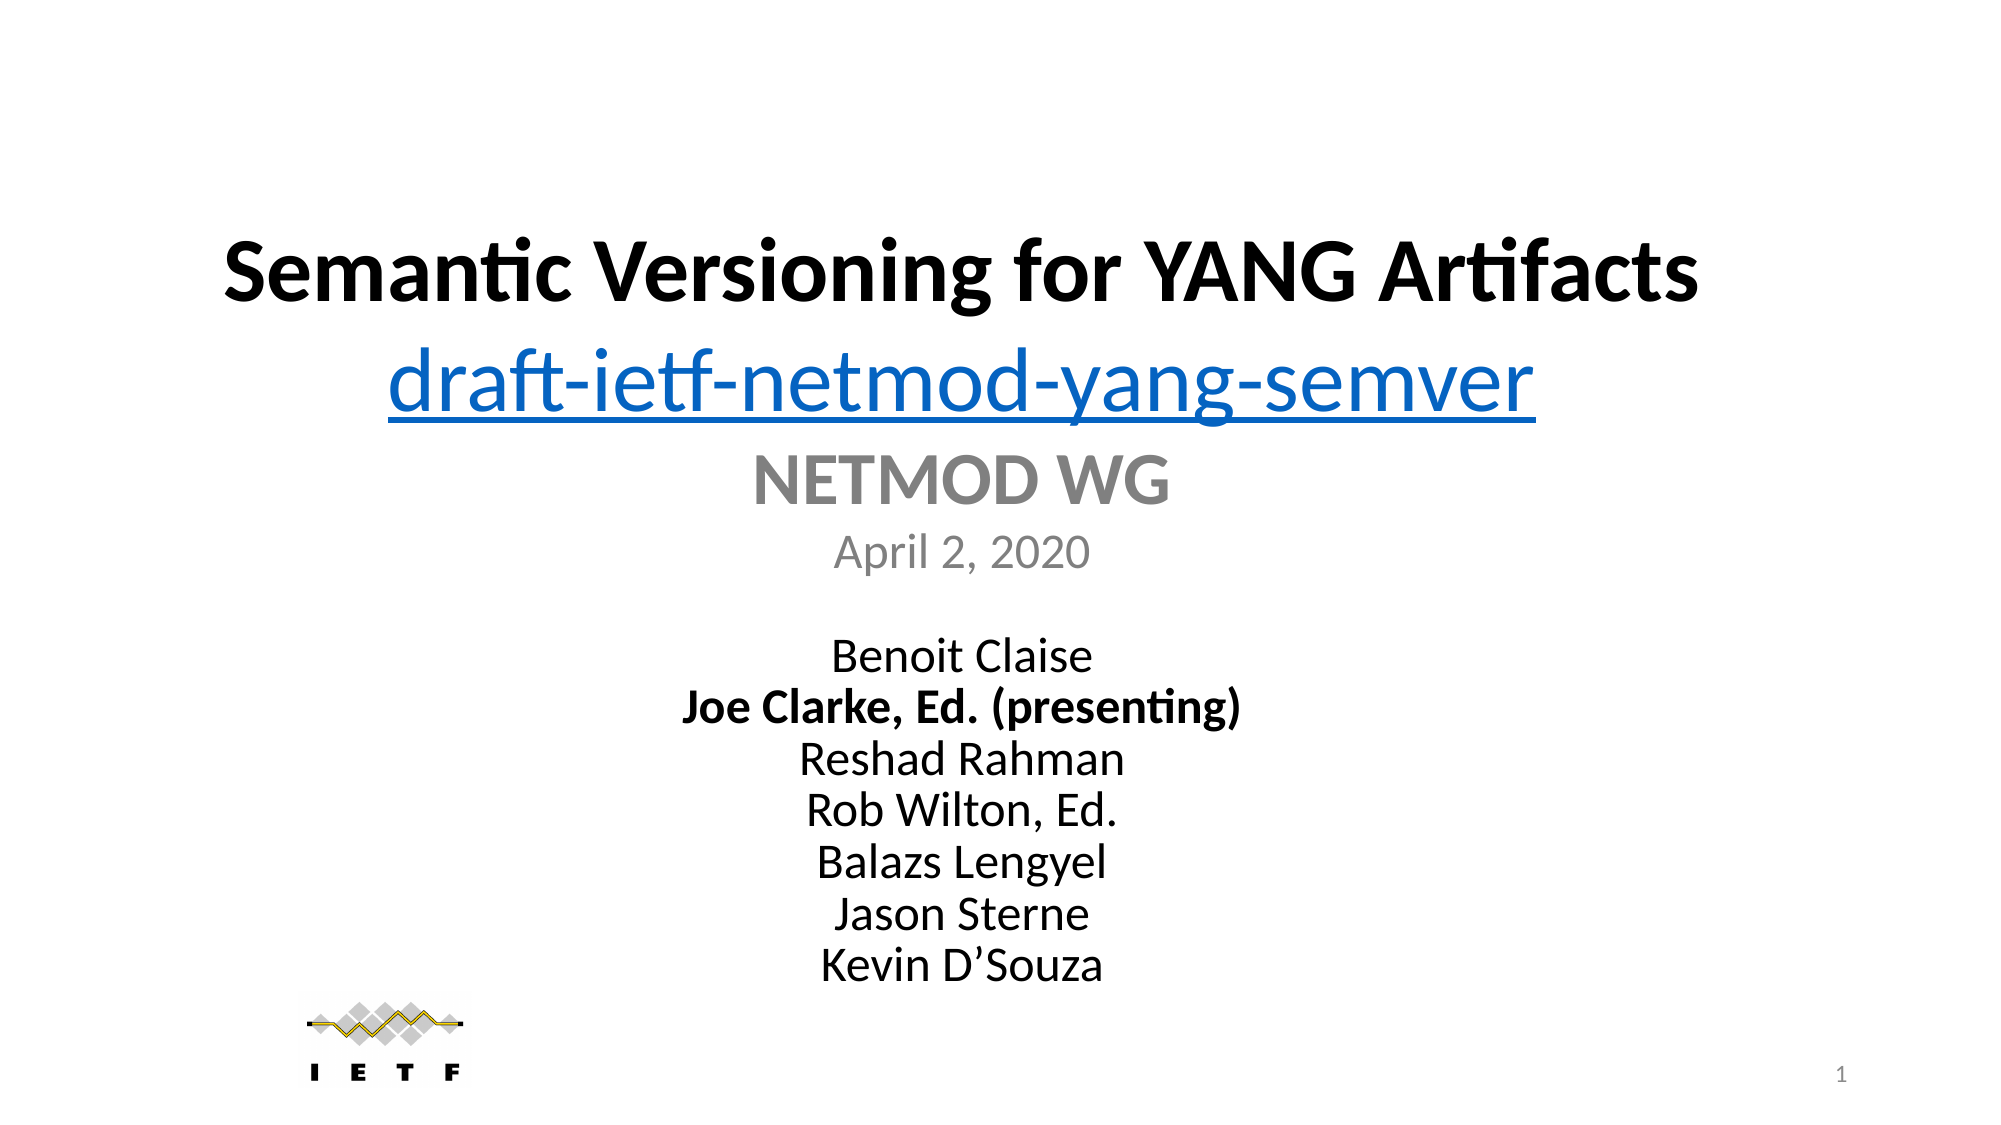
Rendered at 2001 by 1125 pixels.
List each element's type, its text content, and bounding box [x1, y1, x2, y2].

slide_number 1 [1412, 1042, 1863, 1103]
text_box Semantic Versioning for YANG Artifacts draft-ietf-netmod-yang-semver NETMOD WG April 2, 2020 Benoit Claise Joe Clarke, Ed. (presenting) Reshad Rahman Rob Wilton, Ed. Balazs Lengyel Jason Sterne Kevin D’Souza [61, 209, 1863, 419]
picture [298, 991, 472, 1088]
